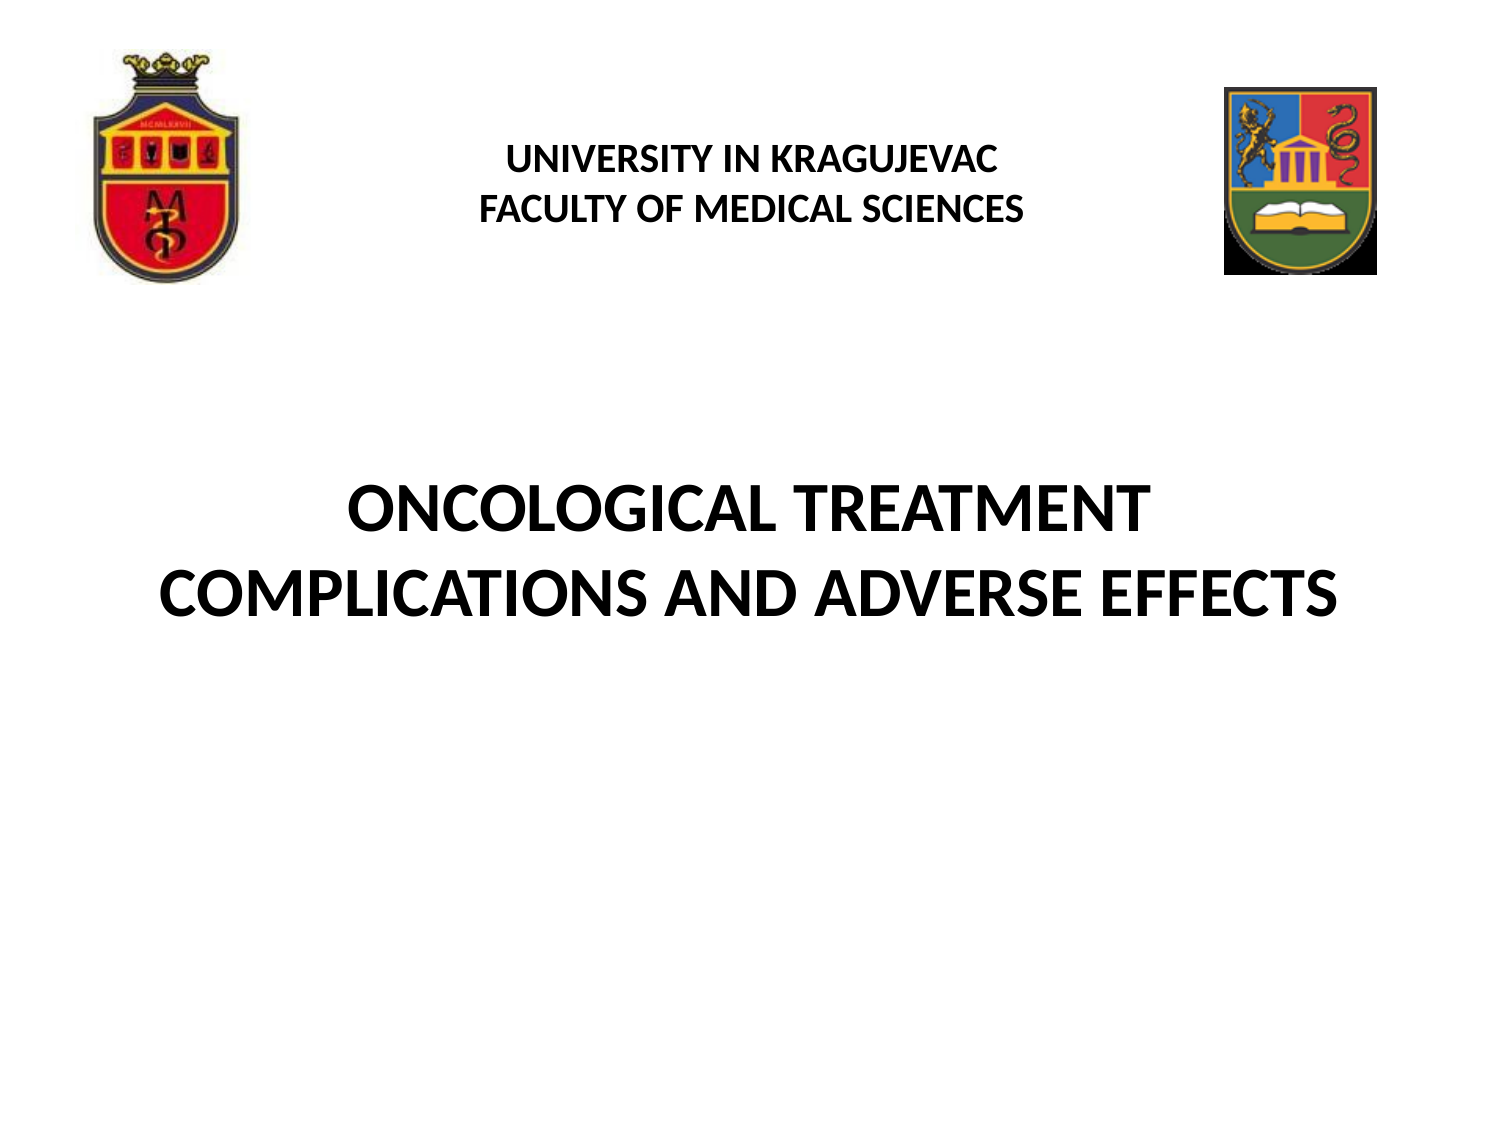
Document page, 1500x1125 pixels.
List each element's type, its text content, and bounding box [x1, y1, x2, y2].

picture [1224, 87, 1377, 276]
picture [74, 49, 260, 285]
title ONCOLOGICAL TREATMENT COMPLICATIONS AND ADVERSE EFFECTS [112, 425, 1388, 667]
text_box UNIVERSITY IN KRAGUJEVAC FACULTY OF MEDICAL SCIENCES [464, 123, 1040, 238]
